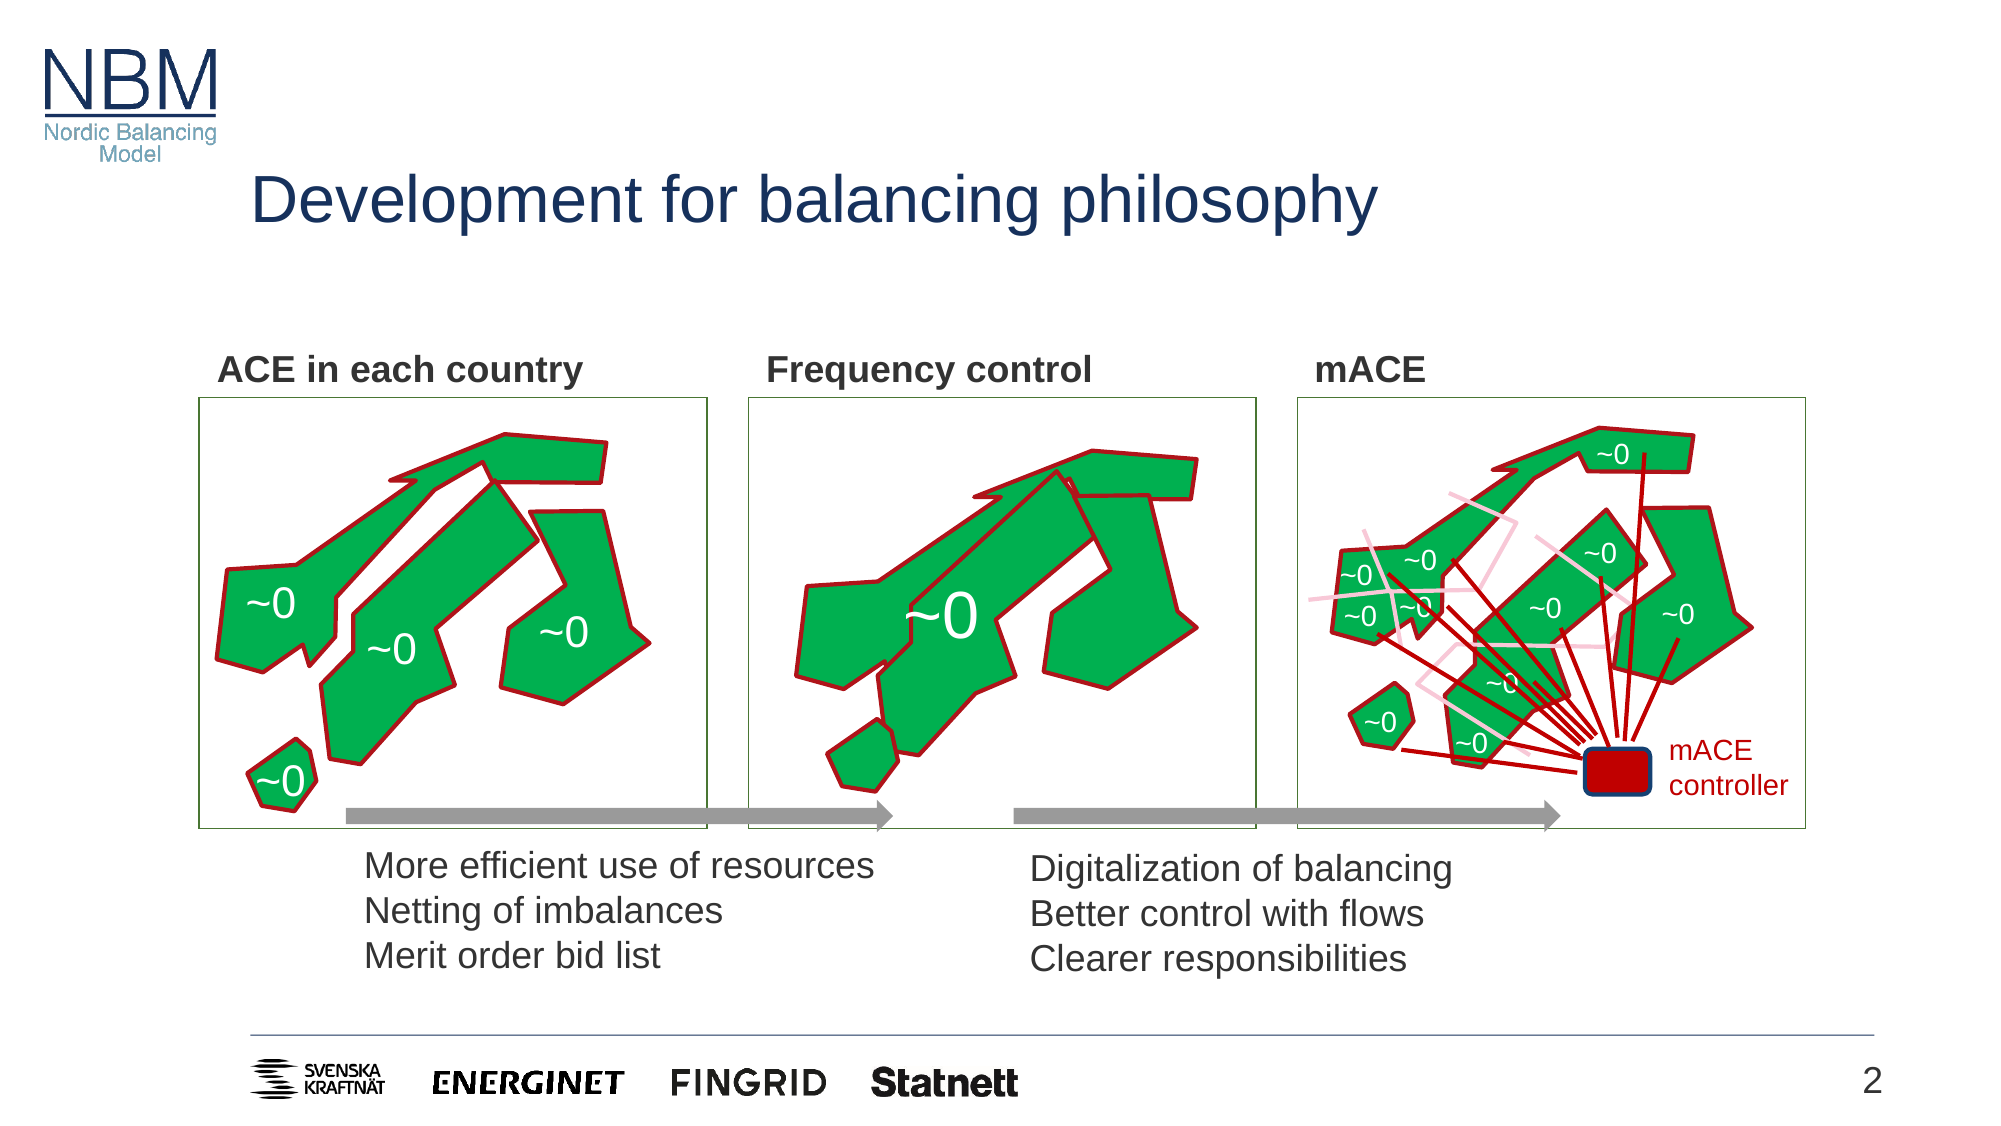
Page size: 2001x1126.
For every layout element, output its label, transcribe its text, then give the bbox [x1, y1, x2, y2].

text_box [198, 397, 708, 829]
text_box mACE [1296, 282, 1805, 396]
text_box ACE in each country [199, 282, 708, 396]
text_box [1013, 799, 1561, 989]
title Development for balancing philosophy [250, 147, 1875, 325]
picture [35, 29, 222, 172]
text_box Frequency control [748, 282, 1257, 397]
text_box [345, 799, 894, 985]
picture [871, 1066, 1018, 1097]
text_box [748, 397, 1257, 829]
picture [430, 1068, 627, 1096]
picture [250, 1059, 385, 1099]
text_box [1297, 397, 1806, 829]
picture [672, 1068, 826, 1096]
